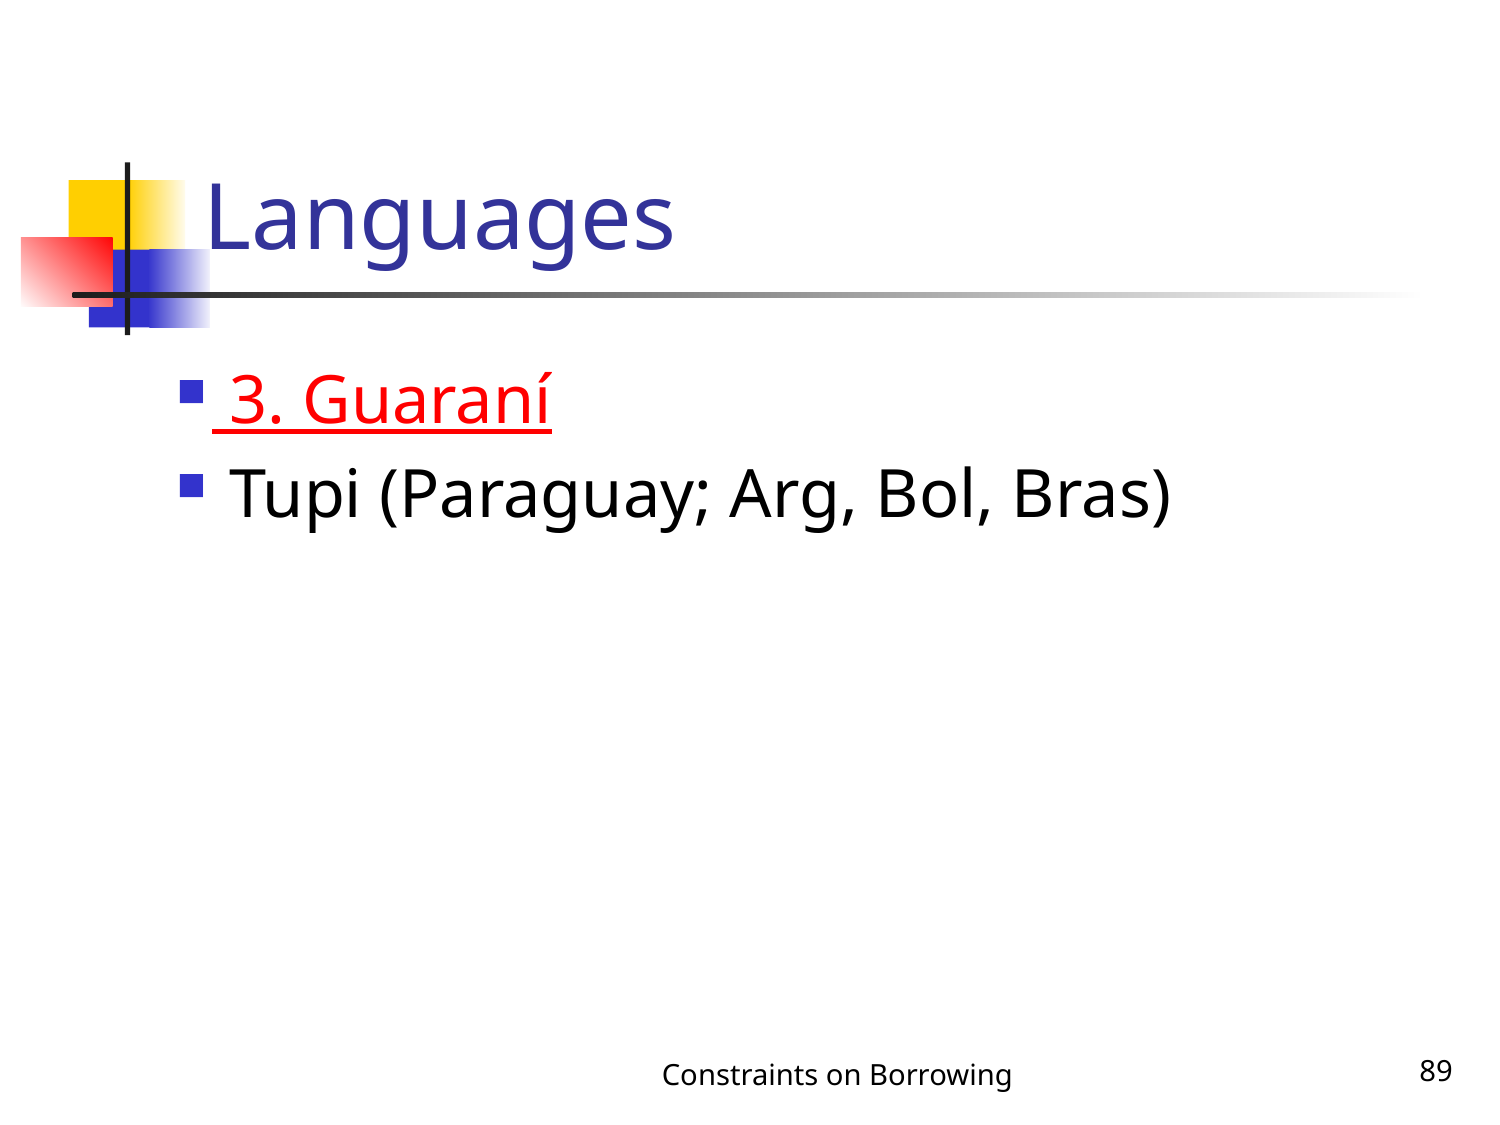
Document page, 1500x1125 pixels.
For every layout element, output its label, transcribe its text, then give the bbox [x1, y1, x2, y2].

title Languages [188, 34, 1468, 276]
text_box 3. Guaraní Tupi (Paraguay; Arg, Bol, Bras) [161, 349, 1187, 538]
footer Constraints on Borrowing [599, 1023, 1076, 1100]
slide_number 89 [1154, 1023, 1468, 1100]
